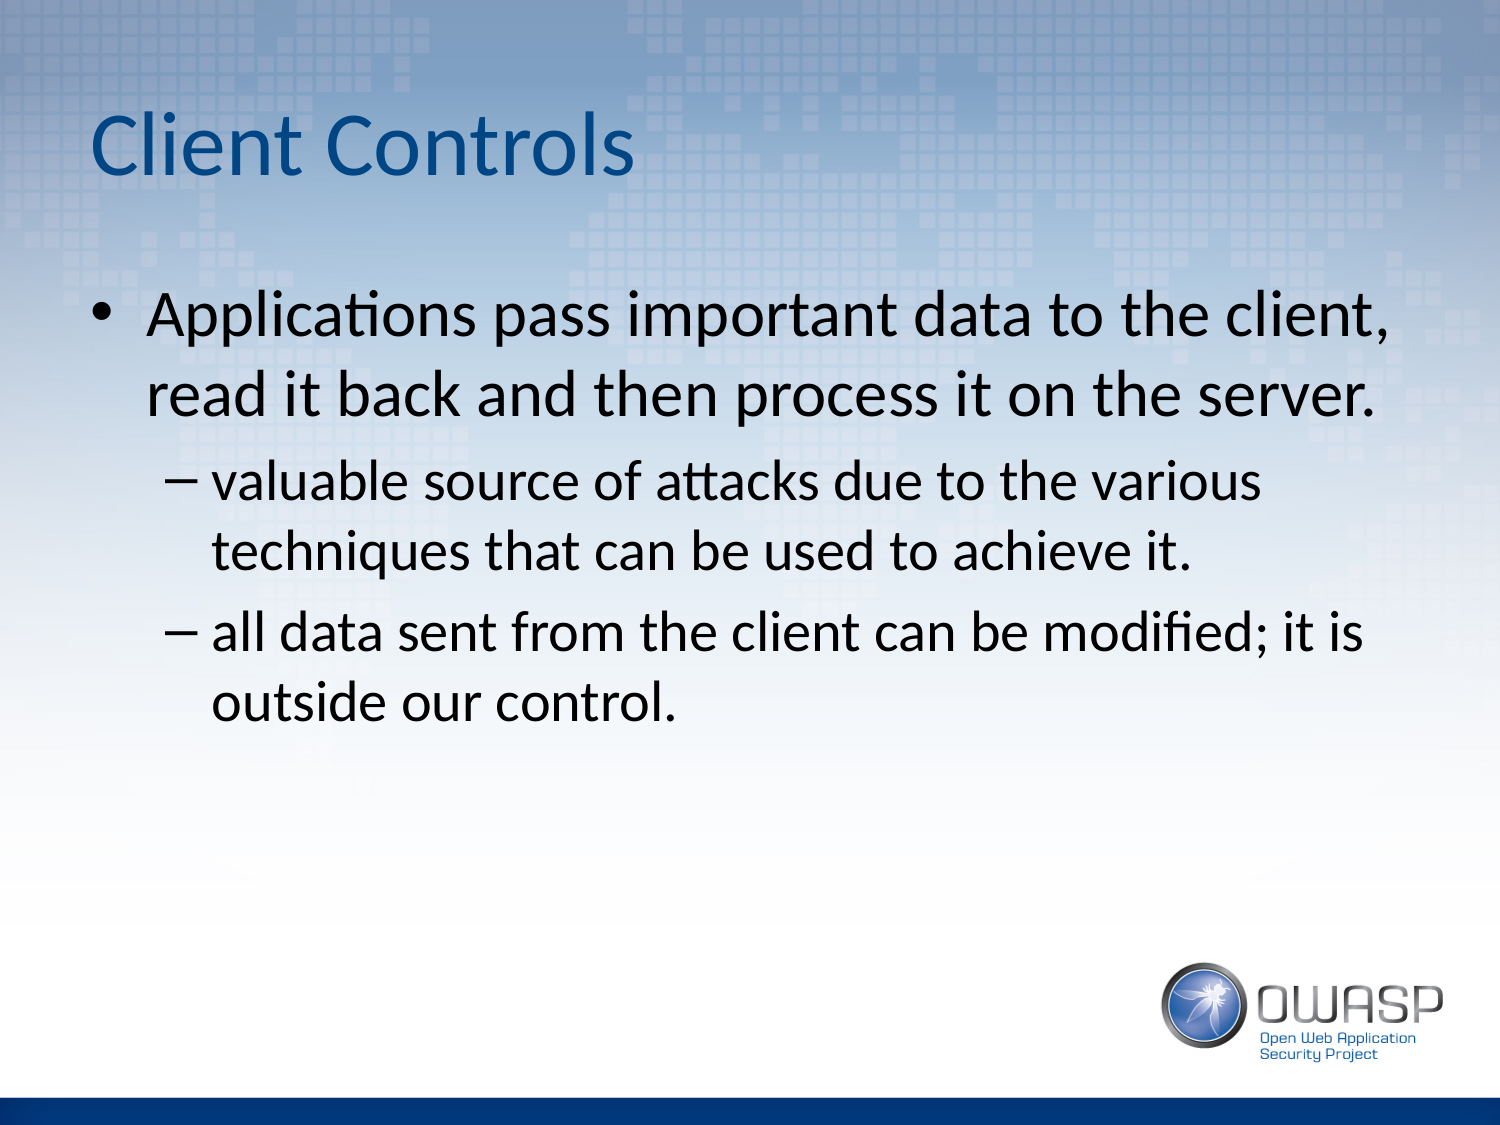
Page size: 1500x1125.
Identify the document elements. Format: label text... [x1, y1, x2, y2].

picture [0, 0, 1500, 1125]
title Client Controls [75, 45, 1425, 233]
list Applications pass important data to the client, read it back and then process it on the server. valuable source of attacks due to the various techniques that can be used to achieve it. all data sent from the client can be modified; it is outside our control. [75, 262, 1425, 940]
